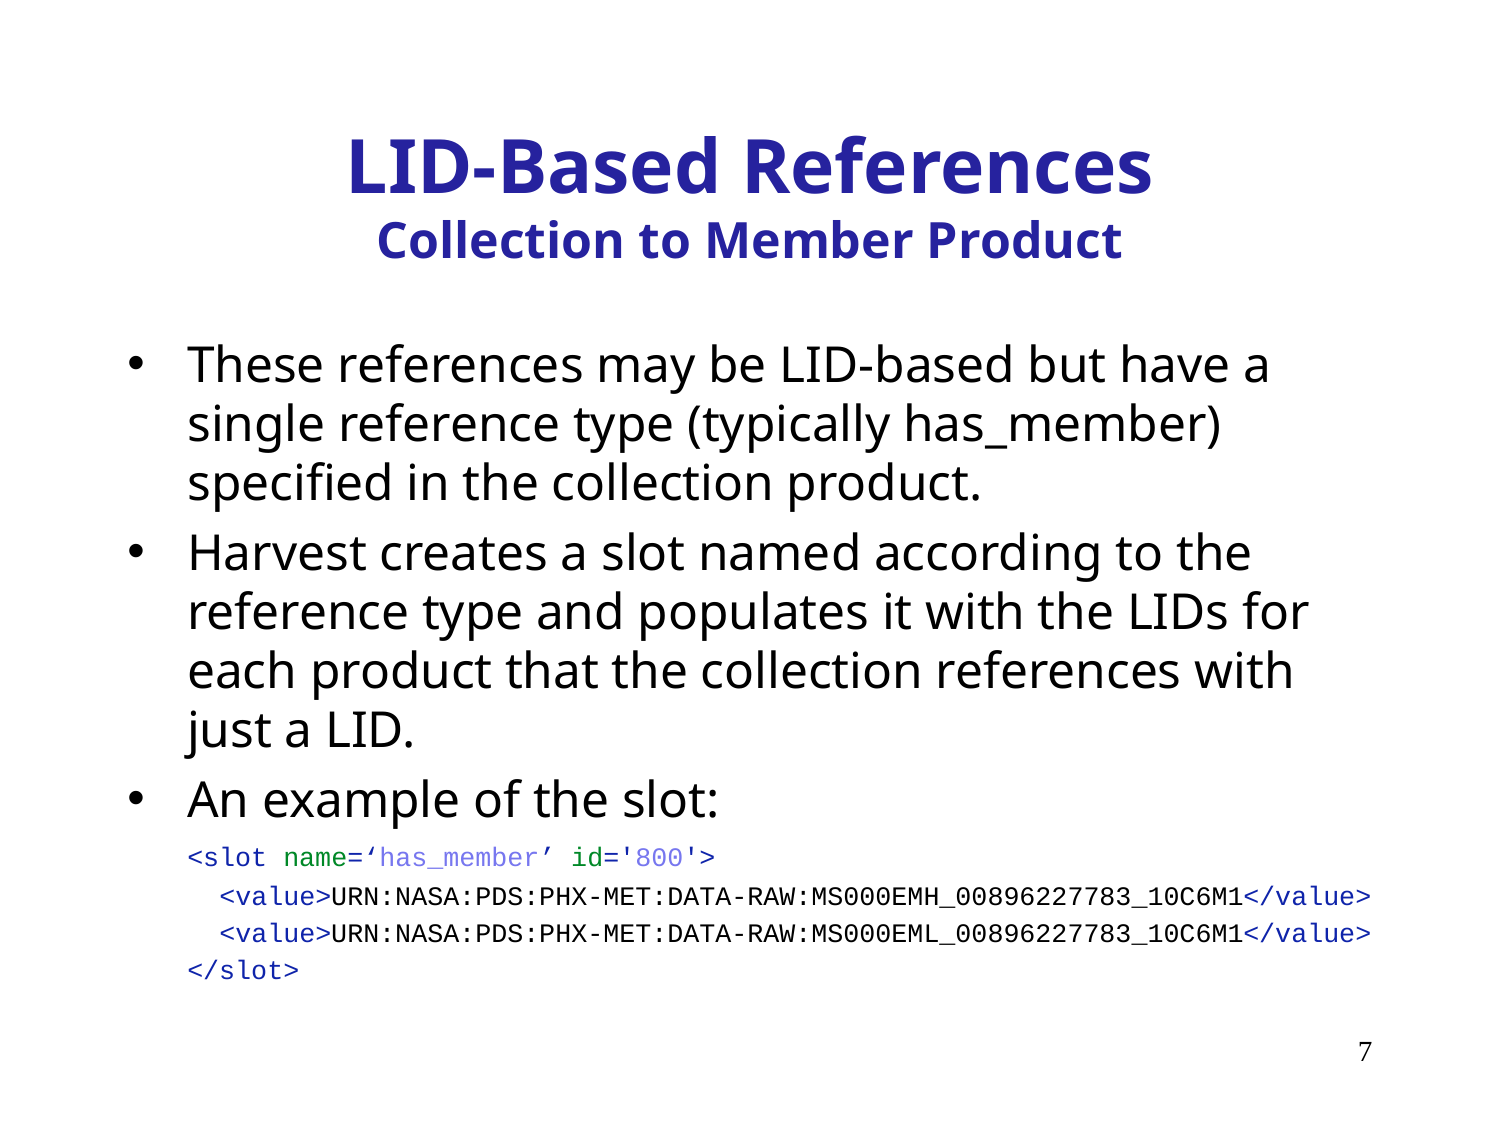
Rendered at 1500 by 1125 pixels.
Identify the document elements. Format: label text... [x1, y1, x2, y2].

slide_number 7 [1074, 1024, 1388, 1101]
title LID-Based References Collection to Member Product [112, 99, 1388, 288]
list These references may be LID-based but have a single reference type (typically has_member) specified in the collection product. Harvest creates a slot named according to the reference type and populates it with the LIDs for each product that the collection references with just a LID. An example of the slot: <slot name=‘has_member’ id='800'> <value>URN:NASA:PDS:PHX-MET:DATA-RAW:MS000EMH_00896227783_10C6M1</value> <value>URN:NASA:PDS:PHX-MET:DATA-RAW:MS000EML_00896227783_10C6M1</value> </slot> [112, 324, 1388, 1001]
